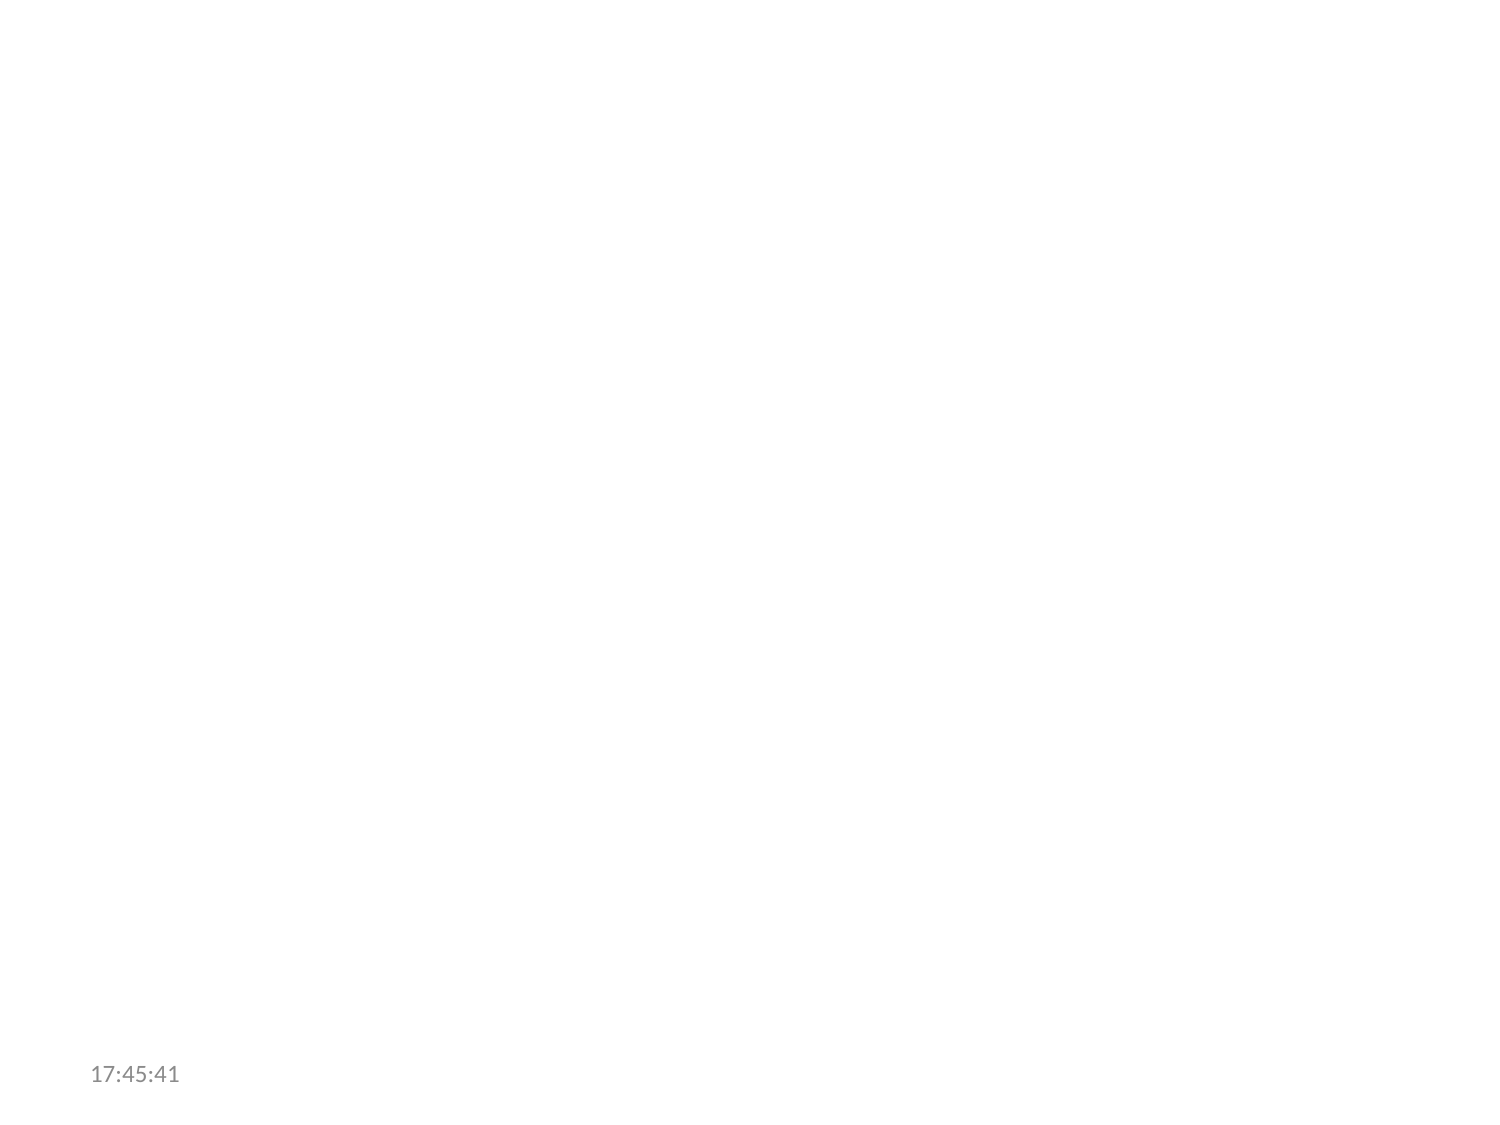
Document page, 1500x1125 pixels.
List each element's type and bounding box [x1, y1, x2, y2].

slide_number [75, 1042, 425, 1103]
